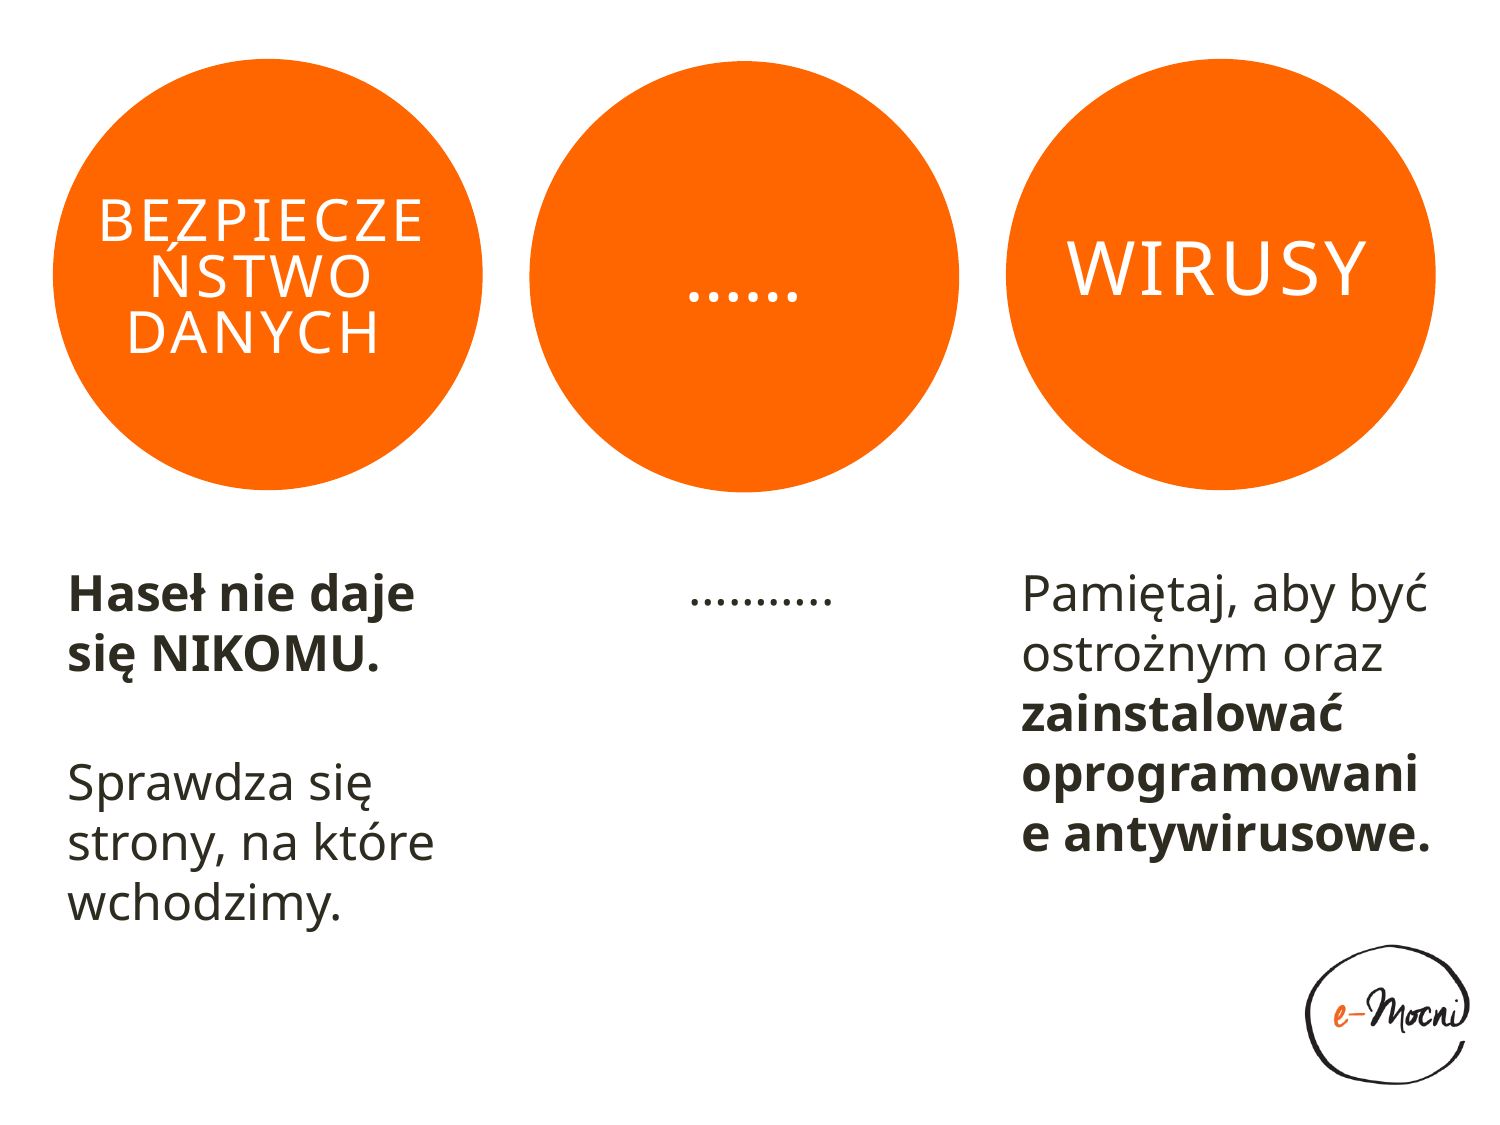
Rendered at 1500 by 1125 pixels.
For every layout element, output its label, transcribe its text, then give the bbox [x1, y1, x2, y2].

list ……….. [579, 548, 944, 1051]
list Haseł nie daje się NIKOMU. Sprawdza się strony, na które wchodzimy. [52, 553, 483, 1051]
text_box BEZPIECZEŃSTWO DANYCH [68, 127, 457, 436]
title WIRUSY [995, 120, 1438, 429]
list …… [585, 122, 902, 431]
picture [1248, 930, 1500, 1098]
list Pamiętaj, aby być ostrożnym oraz zainstalować oprogramowanie antywirusowe. [1005, 553, 1449, 931]
